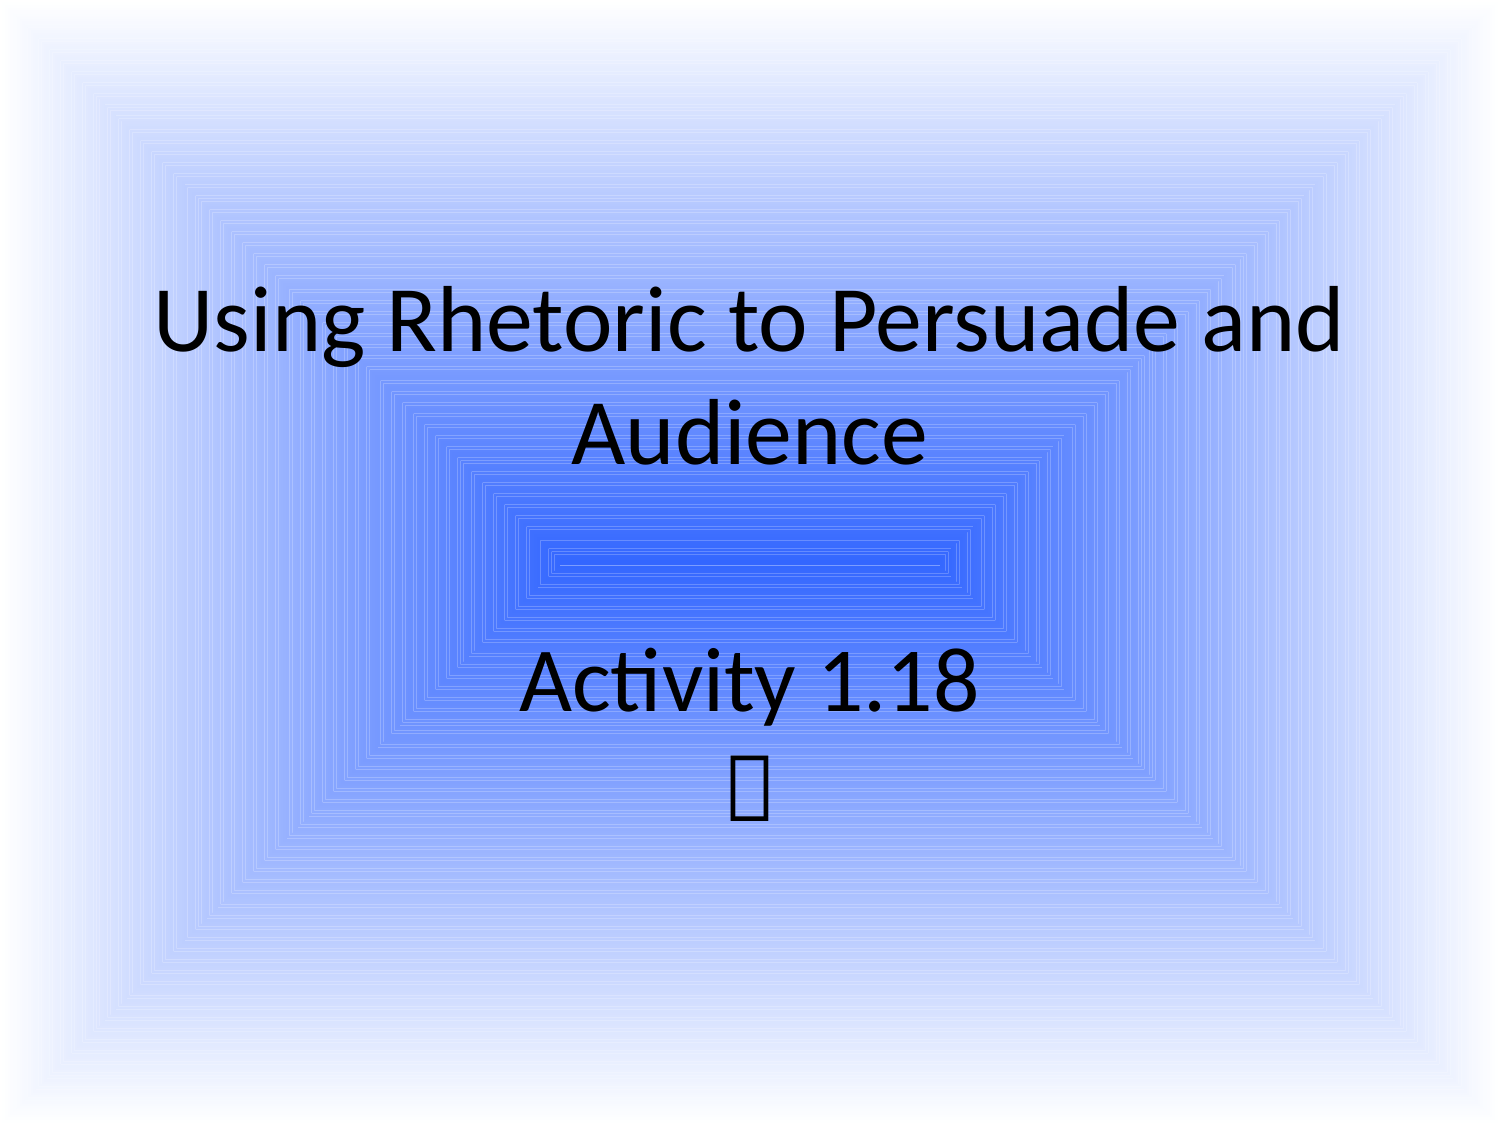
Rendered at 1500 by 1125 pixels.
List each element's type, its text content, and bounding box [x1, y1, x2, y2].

text_box Activity 1.18  [112, 608, 1388, 850]
title Using Rhetoric to Persuade and Audience [112, 249, 1388, 492]
